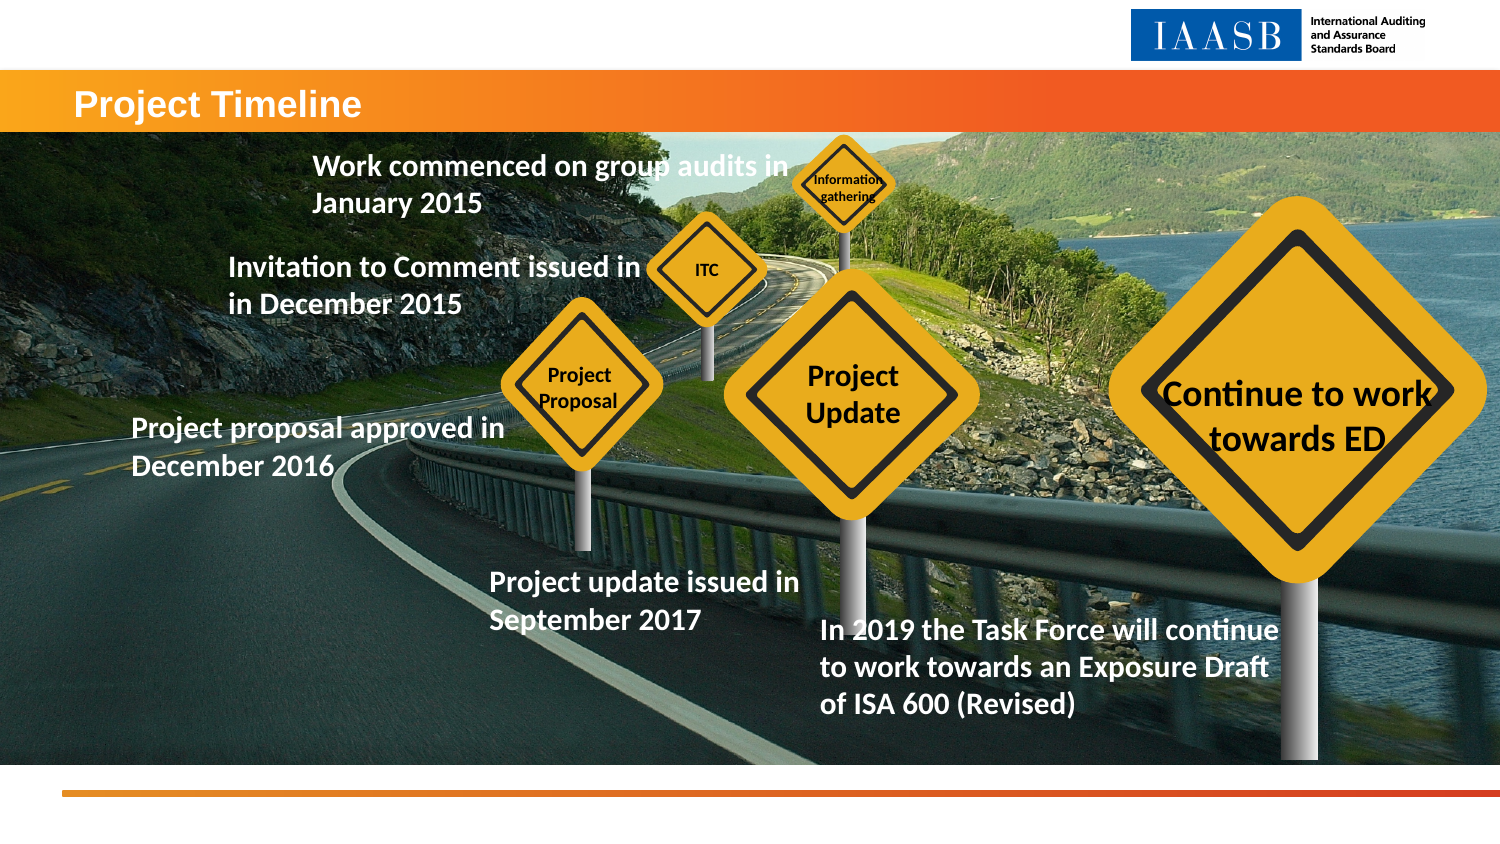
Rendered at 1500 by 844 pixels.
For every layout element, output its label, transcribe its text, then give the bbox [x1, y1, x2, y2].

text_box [644, 209, 770, 381]
text_box Project Timeline [73, 78, 1500, 131]
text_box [1104, 191, 1492, 761]
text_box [720, 265, 983, 636]
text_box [790, 133, 900, 264]
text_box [498, 294, 666, 552]
picture [0, 131, 1500, 766]
picture [1131, 9, 1425, 61]
